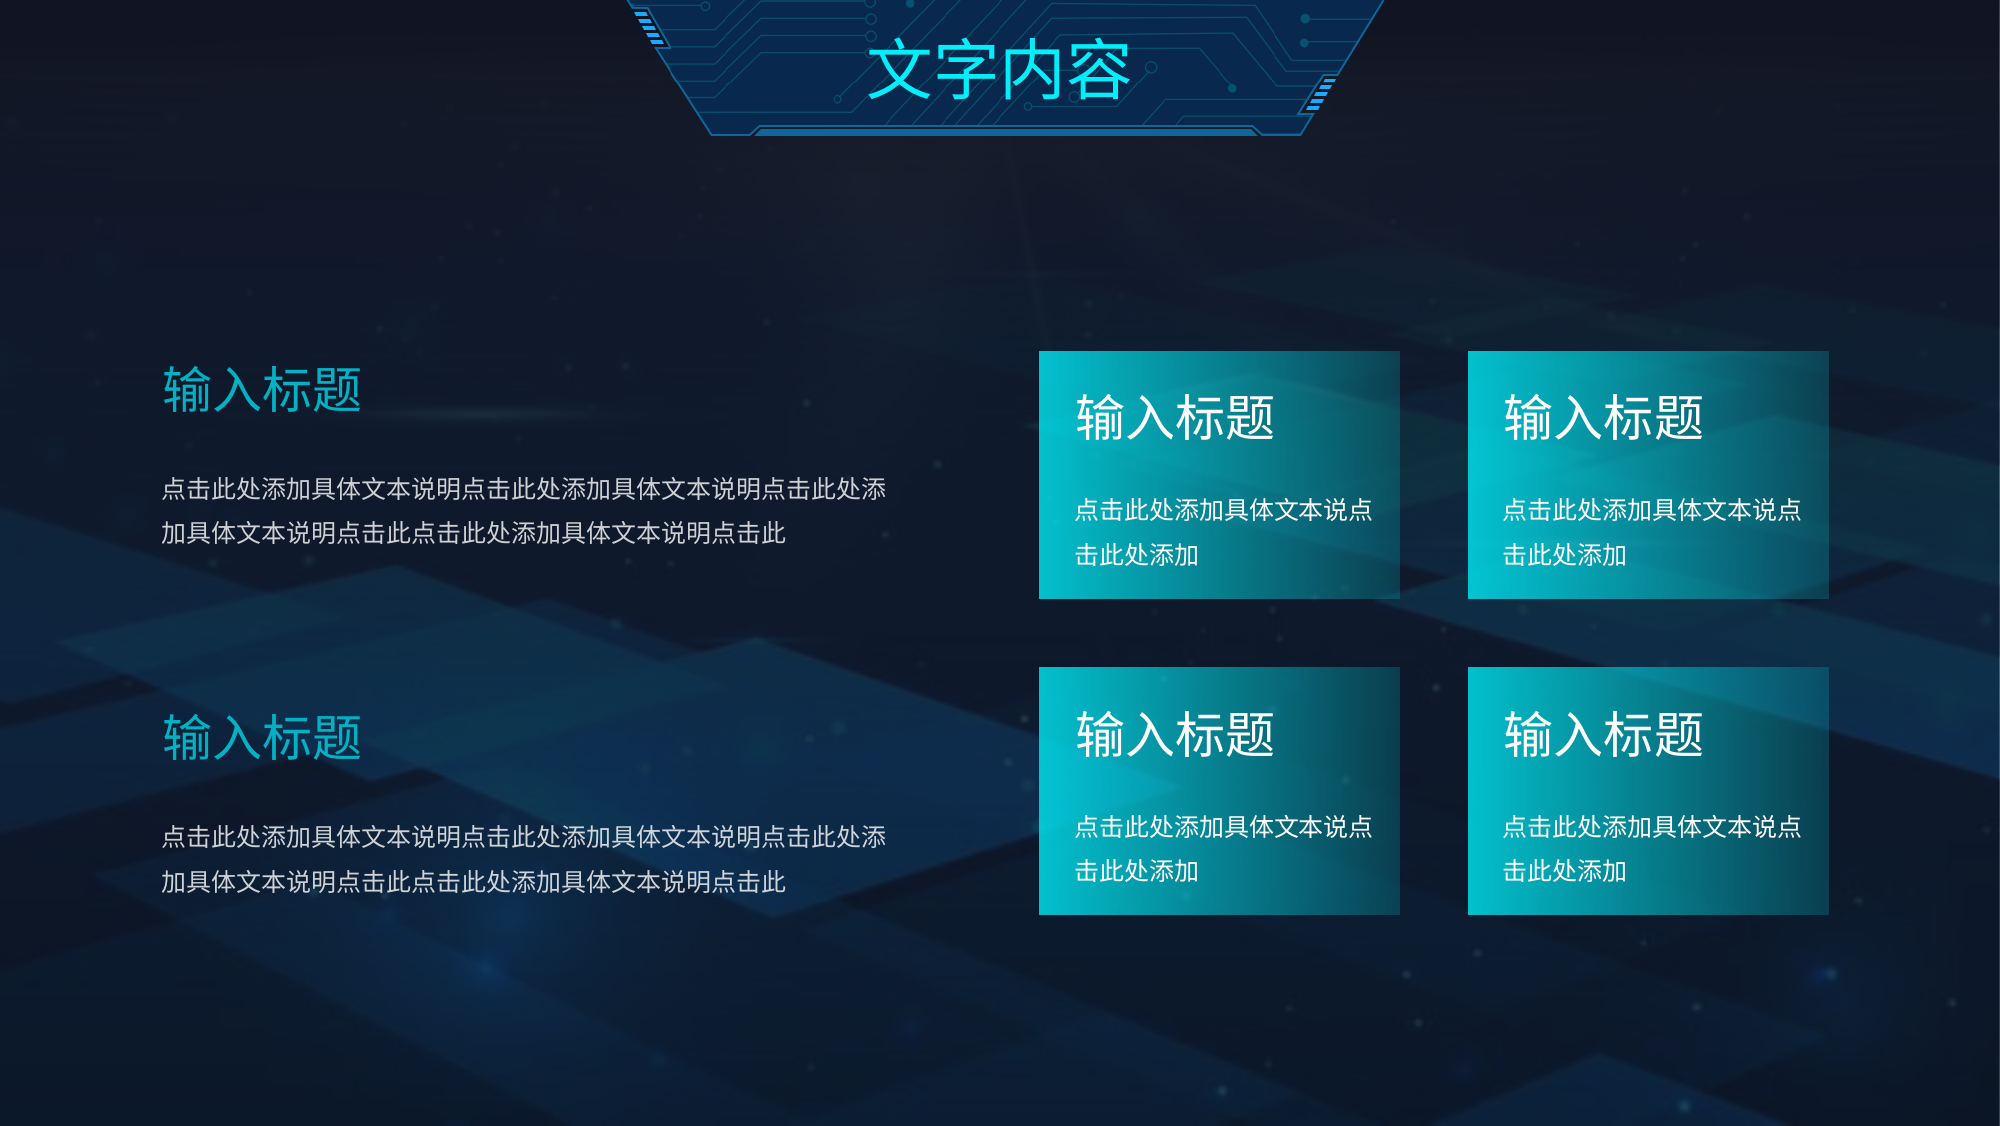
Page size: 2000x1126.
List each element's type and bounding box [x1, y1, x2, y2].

text_box [146, 351, 926, 553]
text_box [1039, 667, 1400, 916]
text_box [1467, 667, 1829, 916]
text_box [1467, 351, 1829, 599]
text_box [1039, 351, 1400, 599]
text_box [146, 699, 909, 901]
text_box [560, 0, 1439, 167]
